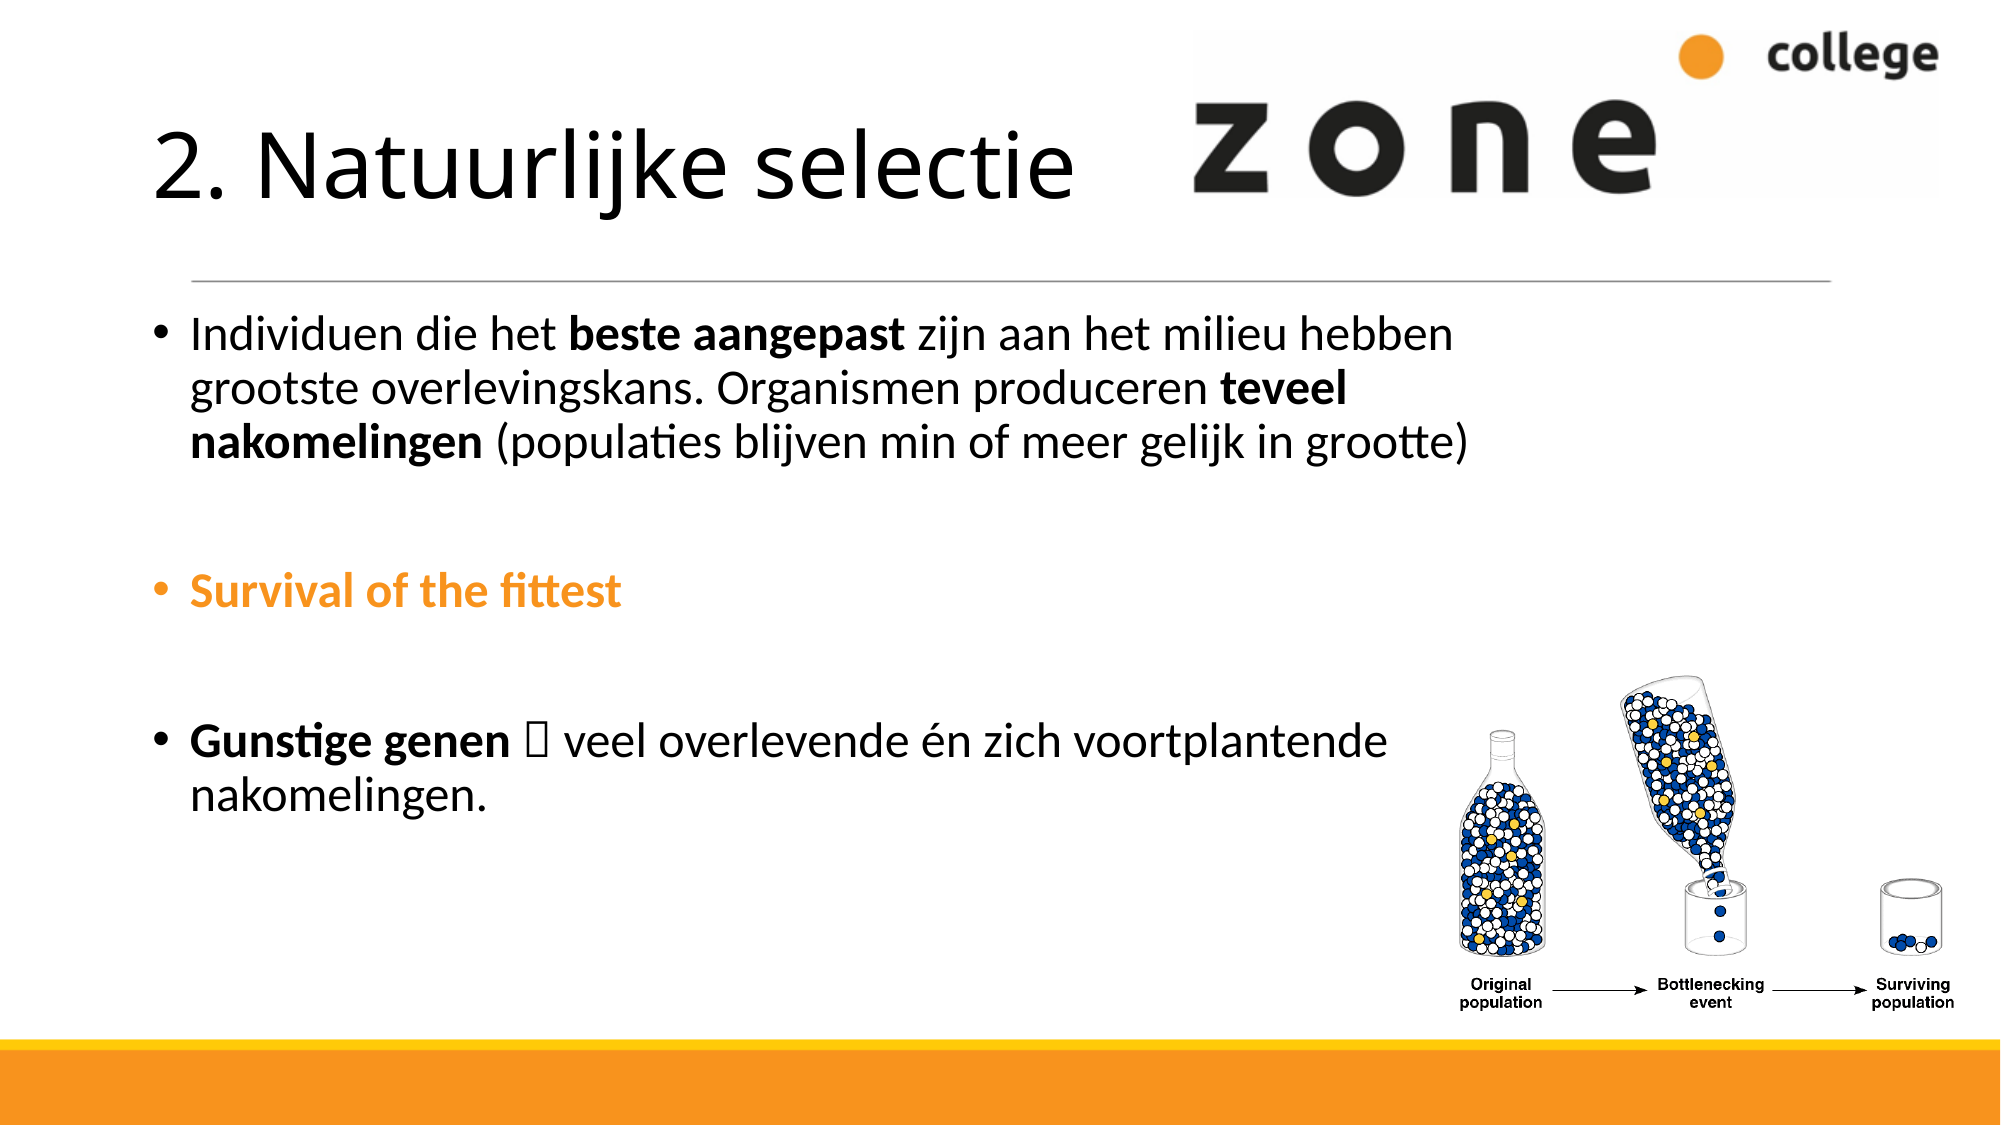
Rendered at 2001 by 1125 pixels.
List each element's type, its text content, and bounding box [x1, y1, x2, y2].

title 2. Natuurlijke selectie [137, 59, 1863, 278]
picture [0, 0, 2001, 1125]
list Individuen die het beste aangepast zijn aan het milieu hebben grootste overlevingskans. Organismen produceren teveel nakomelingen (populaties blijven min of meer gelijk in grootte) Survival of the fittest Gunstige genen  veel overlevende én zich voortplantende nakomelingen. [137, 299, 1569, 1014]
